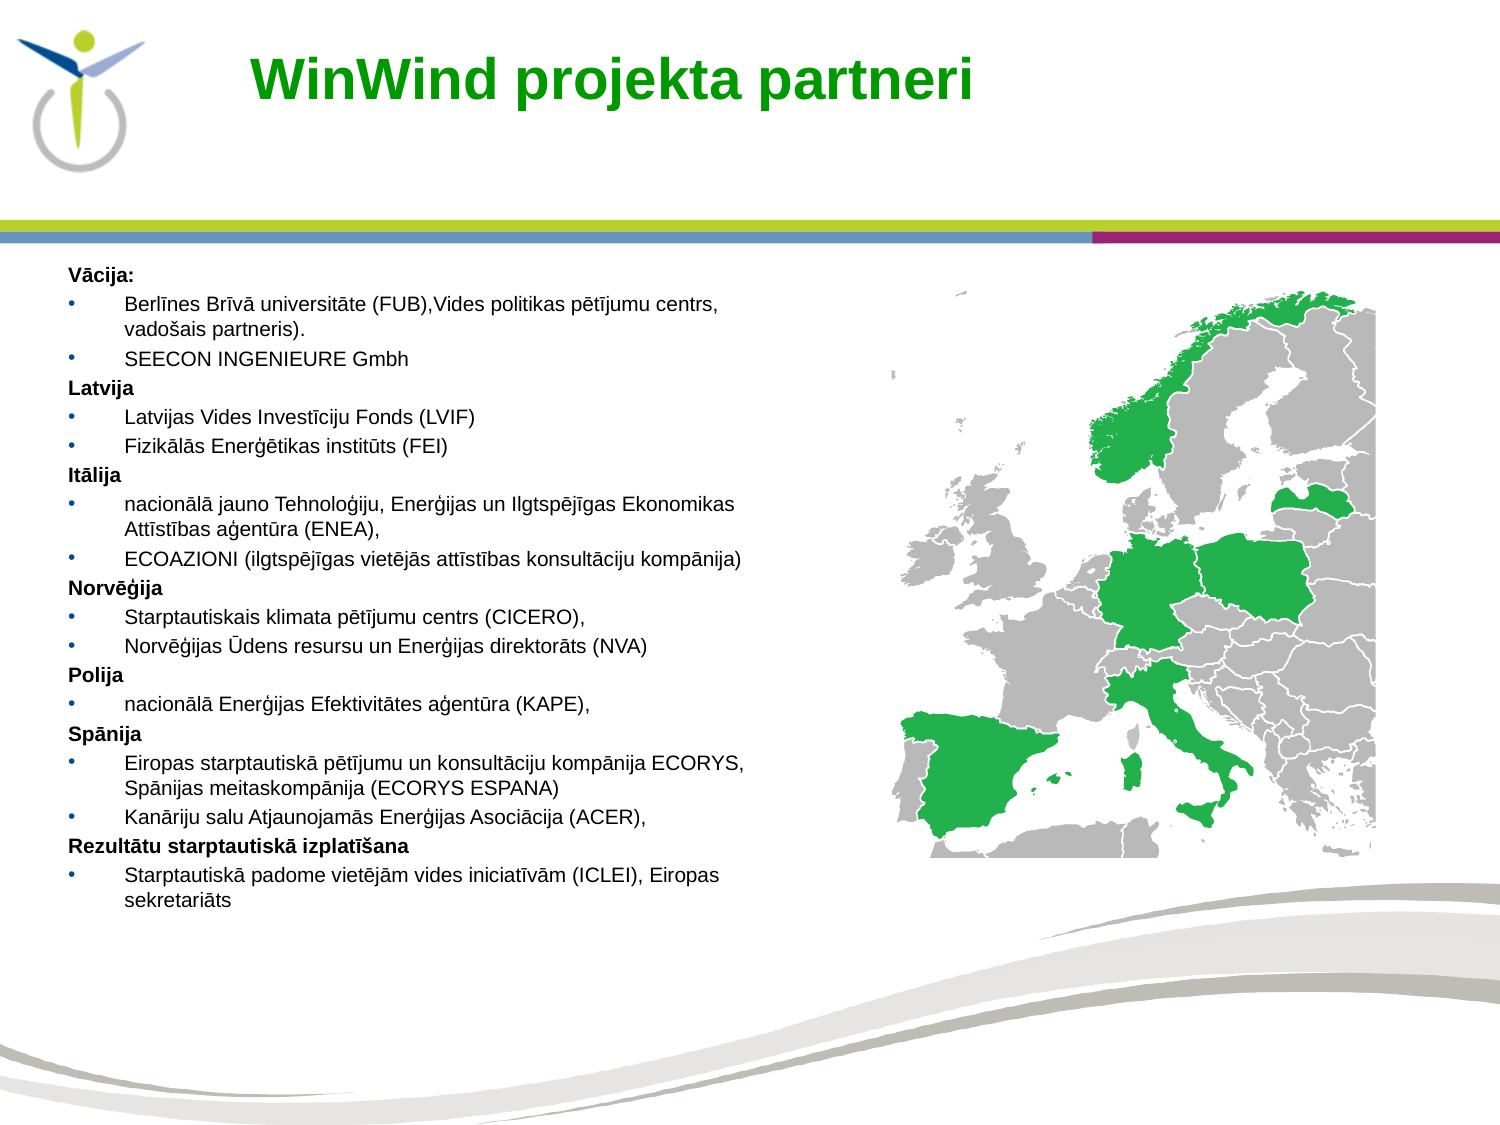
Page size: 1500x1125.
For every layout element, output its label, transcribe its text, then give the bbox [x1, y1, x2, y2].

picture [17, 30, 145, 173]
picture [891, 290, 1376, 858]
title WinWind projekta partneri [75, 14, 1152, 139]
list Vācija: Berlīnes Brīvā universitāte (FUB),Vides politikas pētījumu centrs, vadošais partneris). SEECON INGENIEURE Gmbh Latvija Latvijas Vides Investīciju Fonds (LVIF) Fizikālās Enerģētikas institūts (FEI) Itālija nacionālā jauno Tehnoloģiju, Enerģijas un Ilgtspējīgas Ekonomikas Attīstības aģentūra (ENEA), ECOAZIONI (ilgtspējīgas vietējās attīstības konsultāciju kompānija) Norvēģija Starptautiskais klimata pētījumu centrs (CICERO), Norvēģijas Ūdens resursu un Enerģijas direktorāts (NVA) Polija nacionālā Enerģijas Efektivitātes aģentūra (KAPE), Spānija Eiropas starptautiskā pētījumu un konsultāciju kompānija ECORYS, Spānijas meitaskompānija (ECORYS ESPANA) Kanāriju salu Atjaunojamās Enerģijas Asociācija (ACER), Rezultātu starptautiskā izplatīšana Starptautiskā padome vietējām vides iniciatīvām (ICLEI), Eiropas sekretariāts [53, 254, 774, 964]
